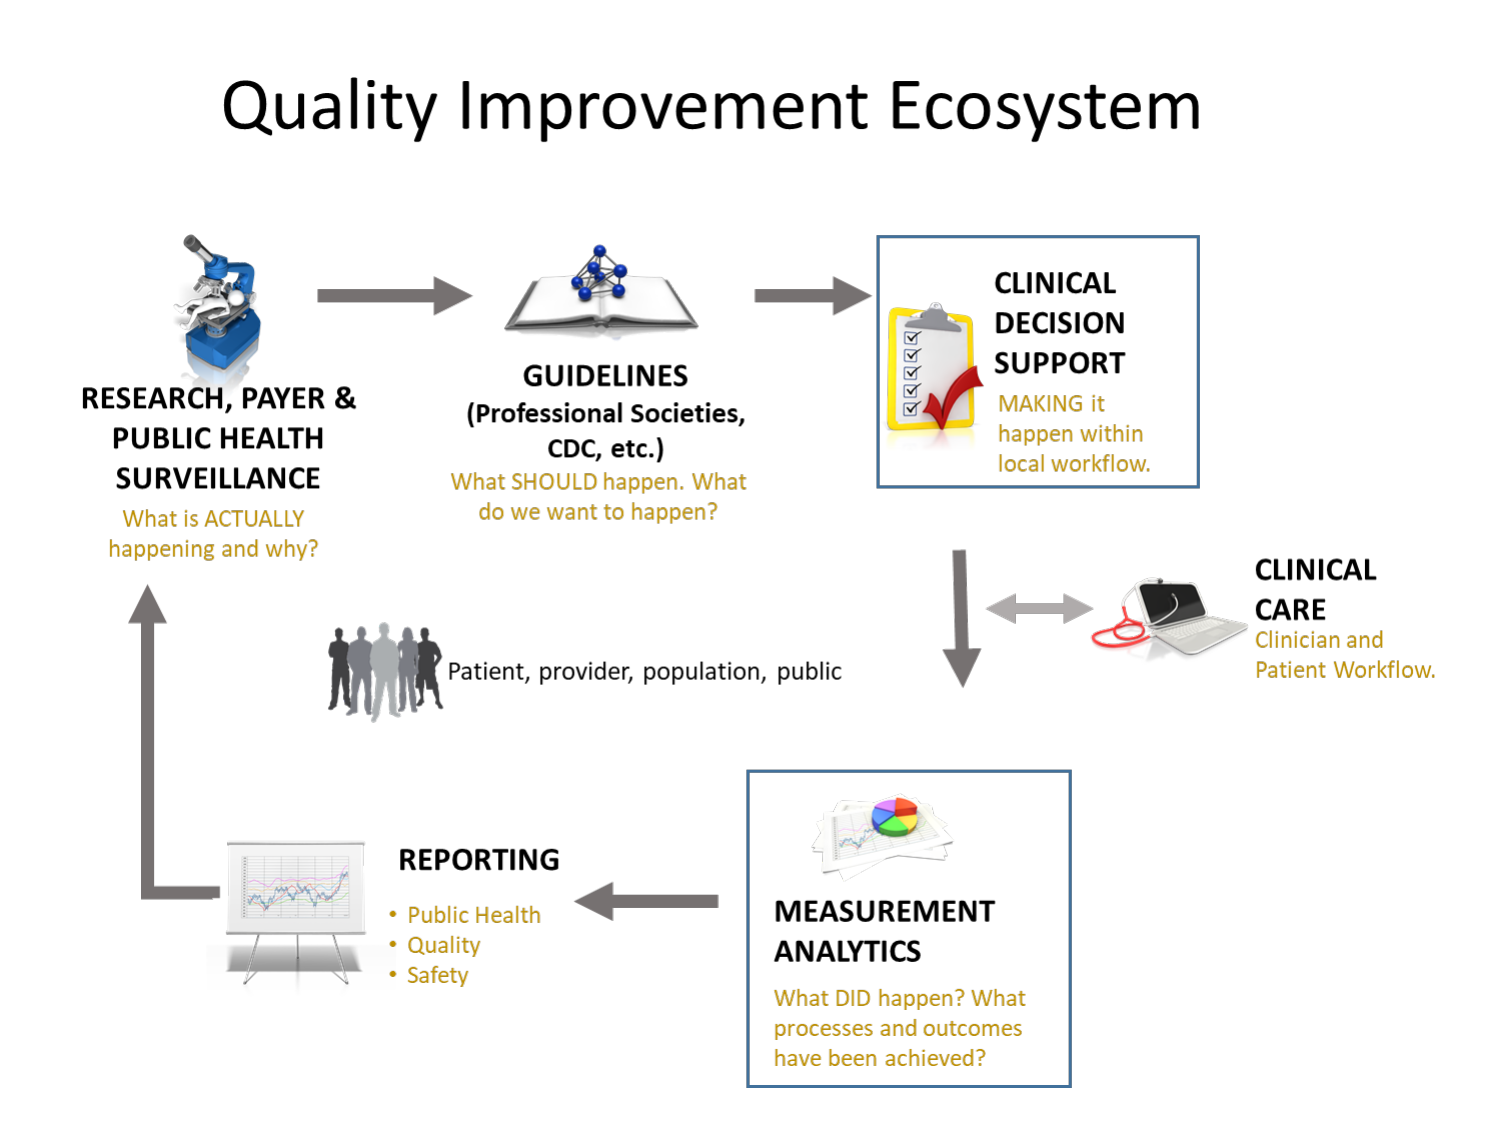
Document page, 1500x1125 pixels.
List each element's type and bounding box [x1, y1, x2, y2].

picture [40, 35, 1460, 1089]
